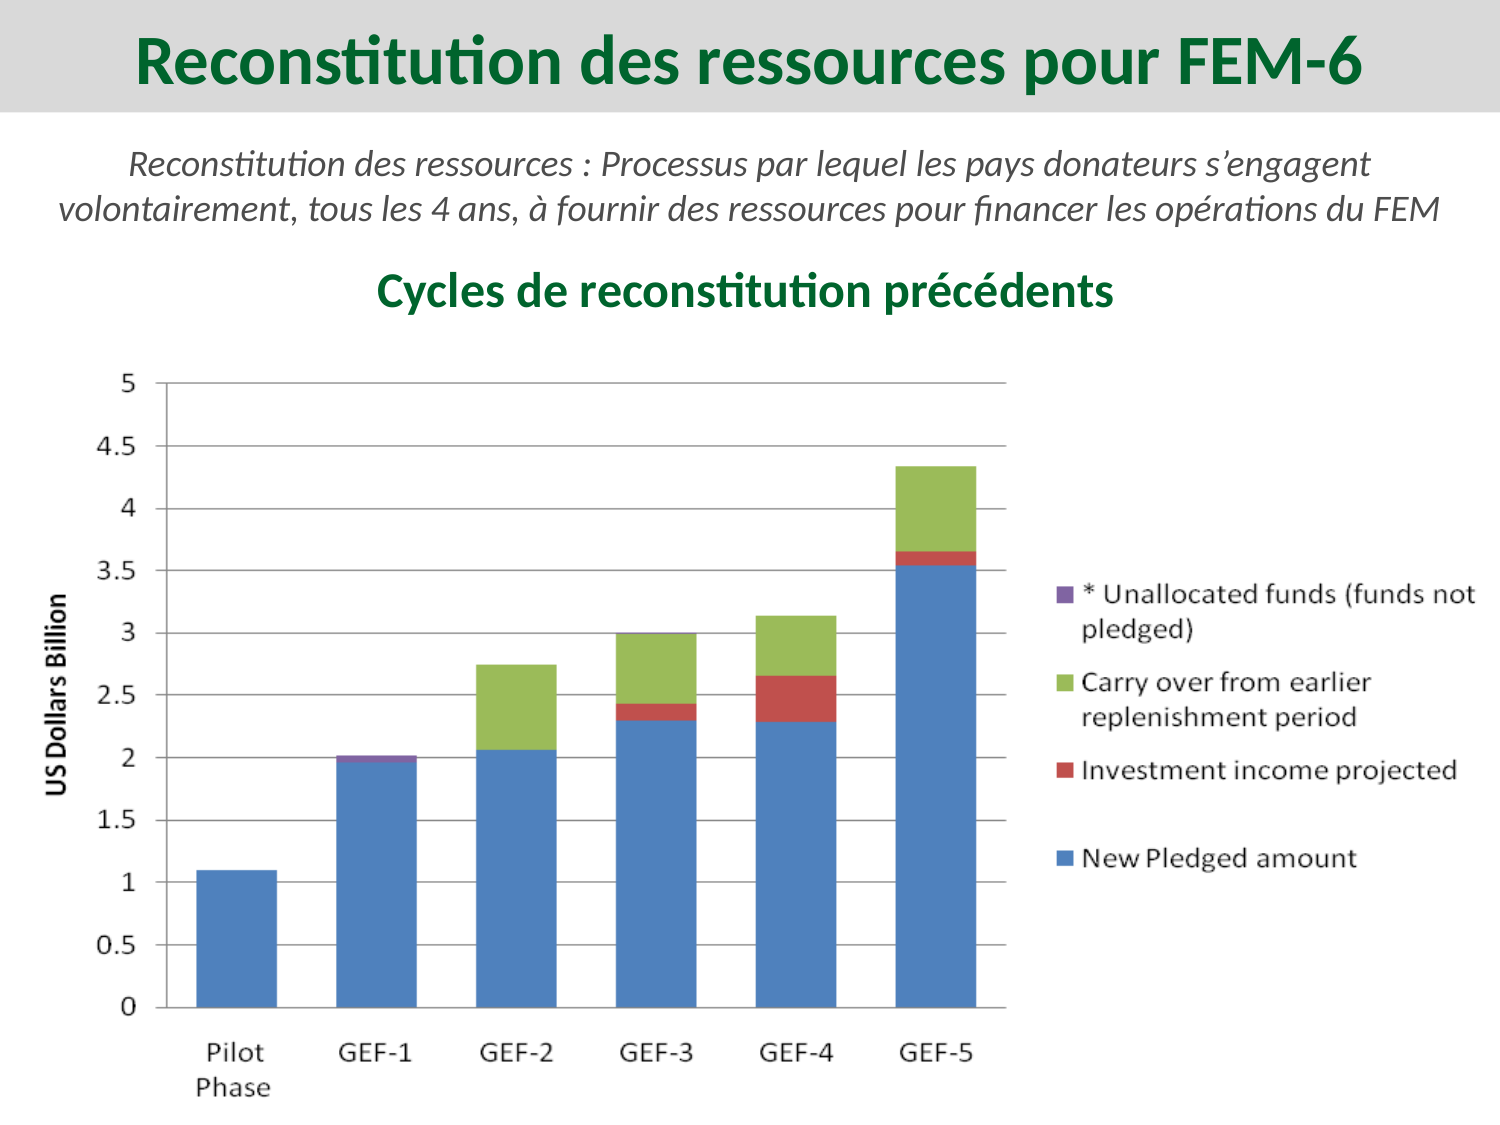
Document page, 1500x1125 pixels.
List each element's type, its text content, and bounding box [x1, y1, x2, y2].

text_box Cycles de reconstitution précédents [362, 249, 1200, 338]
list Reconstitution des ressources : Processus par lequel les pays donateurs s’engagent volontairement, tous les 4 ans, à fournir des ressources pour financer les opérations du FEM [30, 131, 1469, 251]
text_box Reconstitution des ressources pour FEM-6 [0, 0, 1500, 113]
picture [0, 362, 1500, 1125]
